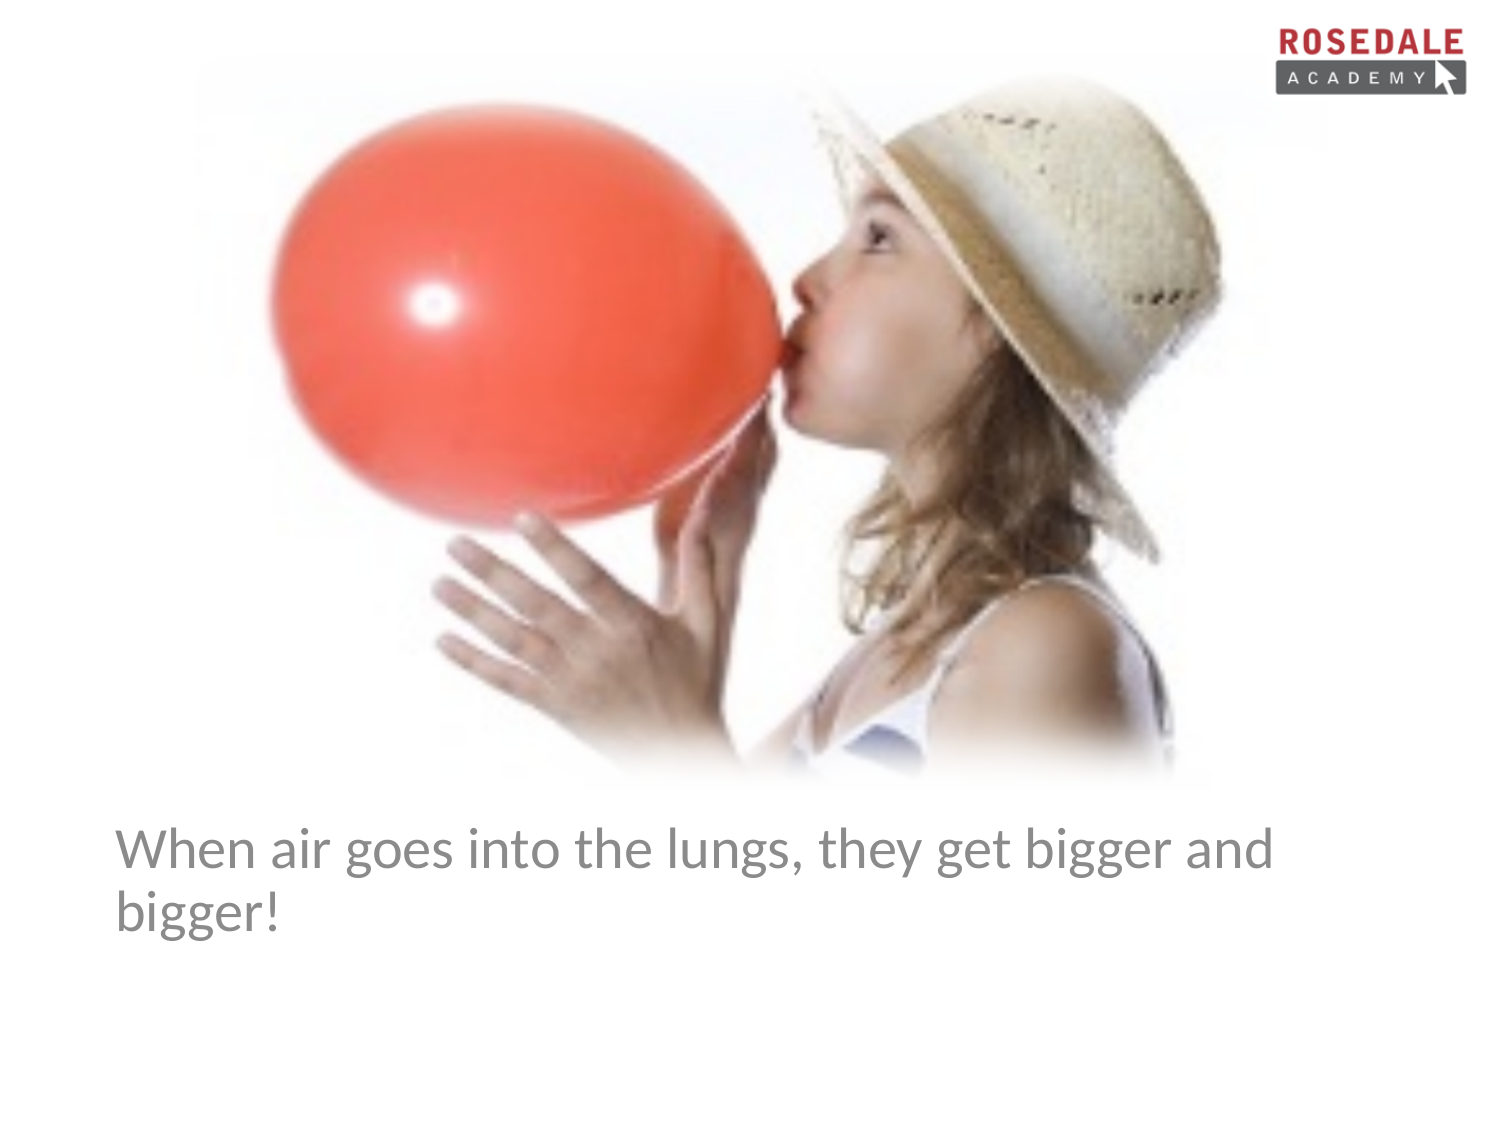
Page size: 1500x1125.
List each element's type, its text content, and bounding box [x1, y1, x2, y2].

list When air goes into the lungs, they get bigger and bigger! [100, 810, 1395, 1057]
picture [194, 22, 1472, 790]
